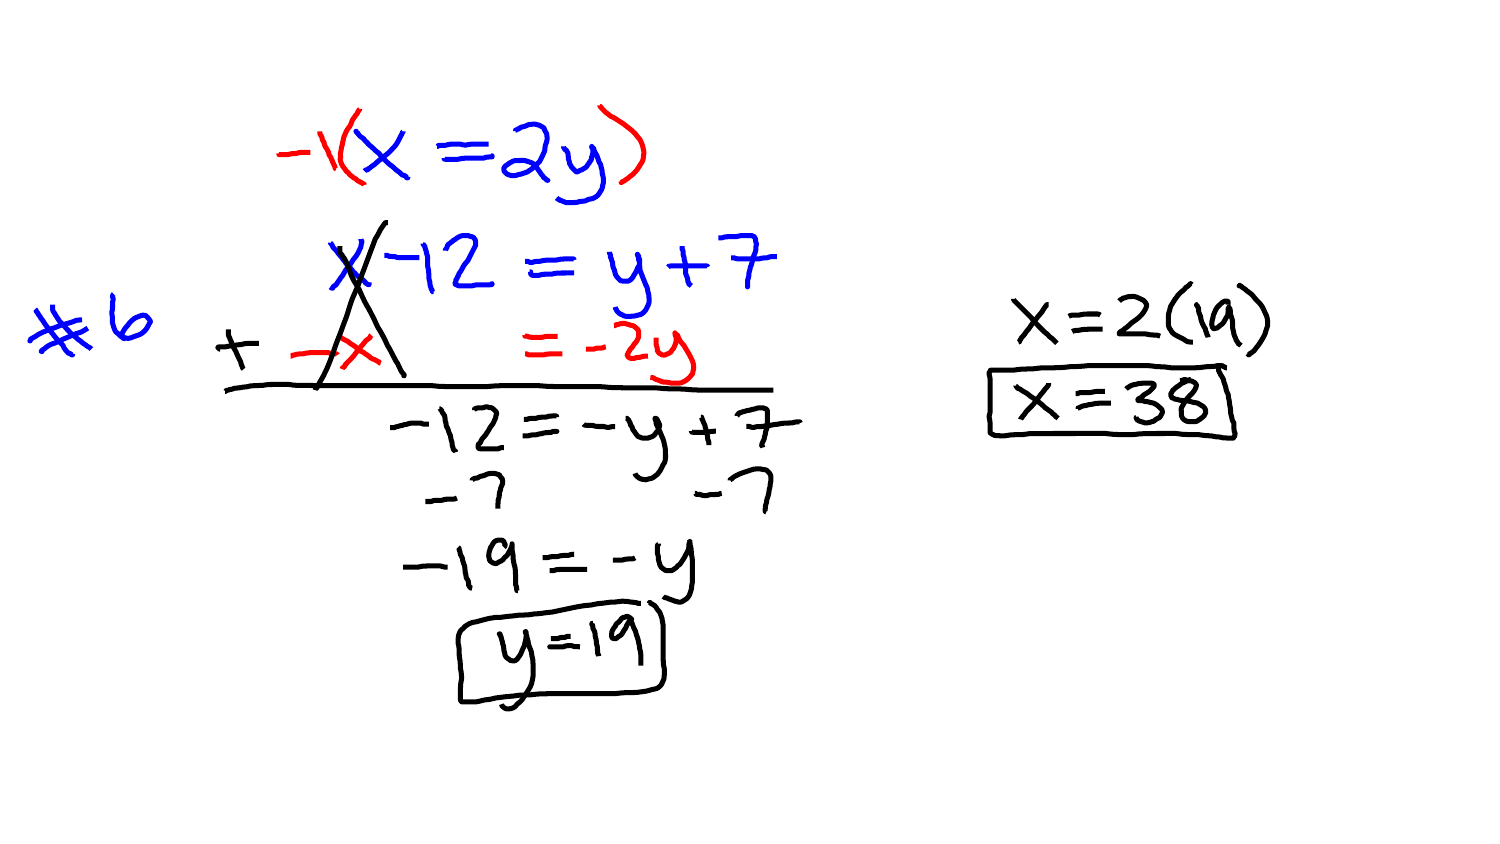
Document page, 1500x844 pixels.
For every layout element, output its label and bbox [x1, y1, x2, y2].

text_box [363, 278, 370, 286]
text_box [111, 293, 152, 340]
text_box [390, 422, 429, 429]
text_box [487, 539, 518, 592]
text_box [556, 145, 605, 204]
text_box [50, 332, 61, 341]
text_box [457, 546, 473, 589]
text_box [443, 155, 493, 161]
text_box [599, 105, 645, 184]
text_box [290, 351, 331, 357]
text_box [608, 251, 650, 318]
text_box [227, 329, 235, 345]
text_box [684, 268, 692, 287]
text_box [524, 335, 558, 339]
text_box [625, 417, 667, 481]
text_box [694, 492, 722, 497]
text_box [59, 341, 74, 356]
text_box [473, 406, 504, 450]
text_box [585, 346, 606, 350]
text_box [656, 540, 694, 604]
text_box [347, 239, 363, 266]
text_box [549, 568, 588, 572]
text_box [40, 327, 89, 353]
text_box [319, 131, 337, 170]
text_box [650, 332, 695, 384]
text_box [746, 421, 802, 429]
text_box [731, 255, 777, 260]
text_box [471, 472, 504, 509]
text_box [736, 407, 769, 427]
text_box [278, 151, 311, 156]
text_box [500, 696, 526, 710]
text_box [425, 497, 458, 503]
text_box [542, 553, 575, 559]
text_box [457, 600, 666, 703]
text_box [525, 258, 575, 264]
text_box [700, 416, 708, 431]
text_box [503, 123, 549, 182]
text_box [718, 234, 758, 288]
text_box [351, 264, 361, 279]
text_box [339, 246, 358, 286]
text_box [614, 322, 648, 360]
text_box [362, 135, 381, 155]
text_box [29, 319, 83, 342]
text_box [522, 430, 554, 437]
text_box [314, 221, 388, 391]
text_box [34, 308, 51, 329]
text_box [341, 334, 372, 370]
text_box [359, 287, 405, 377]
text_box [329, 264, 348, 289]
text_box [51, 304, 68, 324]
text_box [340, 336, 358, 350]
text_box [225, 383, 774, 393]
text_box [444, 234, 493, 287]
text_box [437, 143, 489, 148]
text_box [690, 430, 716, 434]
text_box [582, 423, 616, 429]
text_box [64, 325, 77, 334]
text_box [384, 254, 420, 259]
text_box [523, 415, 558, 421]
text_box [612, 557, 636, 561]
text_box [439, 408, 457, 453]
text_box [232, 347, 245, 370]
text_box [217, 342, 259, 350]
text_box [364, 131, 404, 172]
text_box [329, 242, 345, 264]
text_box [529, 271, 575, 277]
text_box [422, 243, 434, 293]
text_box [681, 246, 687, 265]
text_box [359, 350, 381, 364]
text_box [746, 427, 769, 448]
text_box [383, 157, 409, 179]
text_box [705, 434, 710, 446]
text_box [339, 108, 366, 186]
text_box [988, 283, 1269, 439]
text_box [73, 334, 92, 350]
text_box [729, 468, 772, 513]
